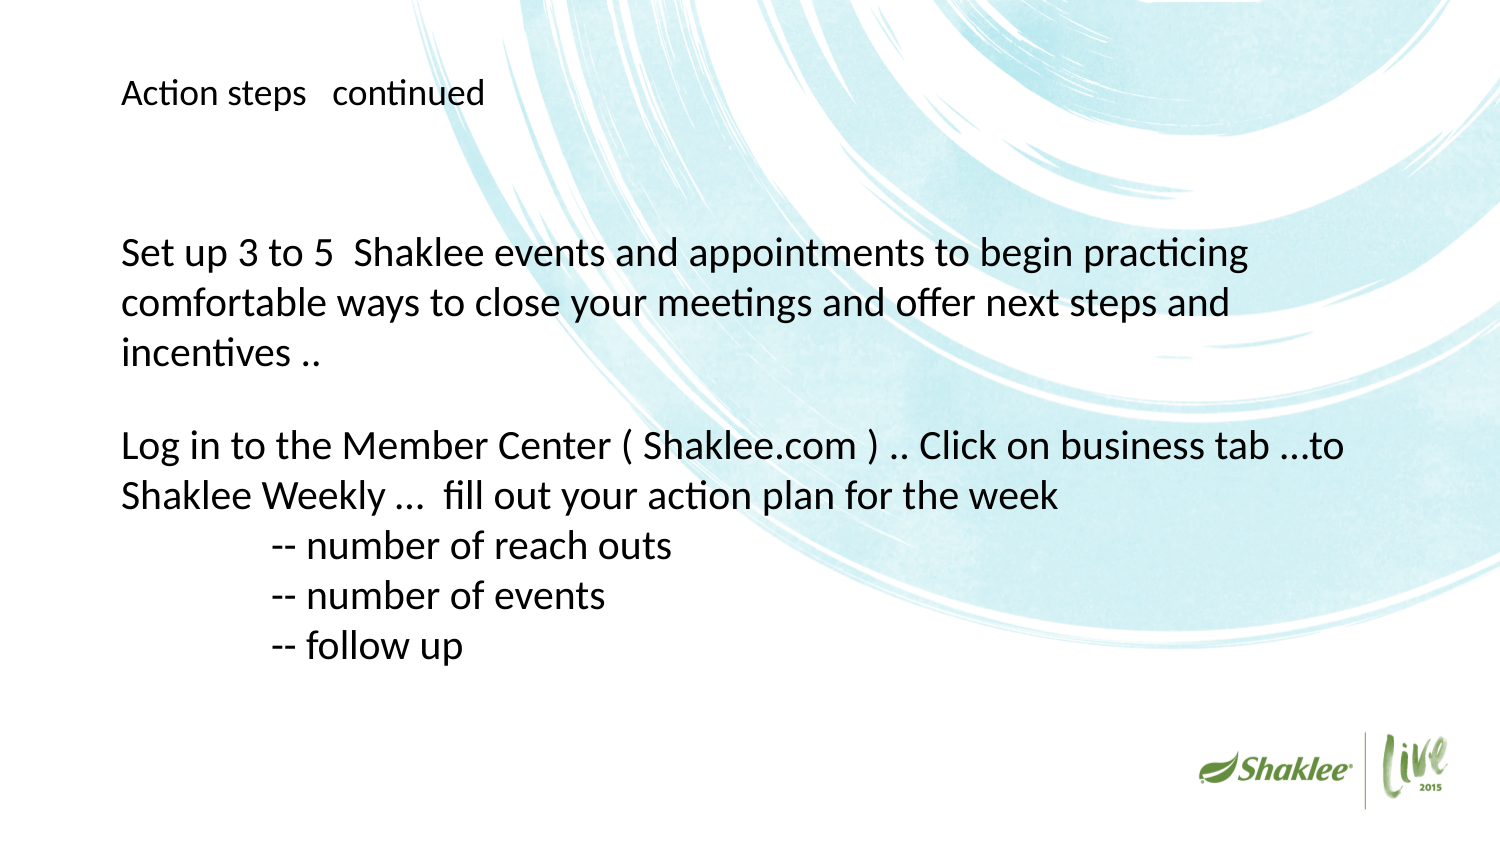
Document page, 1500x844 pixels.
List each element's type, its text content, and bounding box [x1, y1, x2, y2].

text_box Log in to the Member Center ( Shaklee.com ) .. Click on business tab …to Shaklee Weekly … fill out your action plan for the week -- number of reach outs -- number of events -- follow up [106, 410, 1386, 676]
text_box Action steps continued [106, 60, 882, 121]
text_box Set up 3 to 5 Shaklee events and appointments to begin practicing comfortable ways to close your meetings and offer next steps and incentives .. [106, 217, 1421, 383]
picture [0, 0, 1500, 844]
